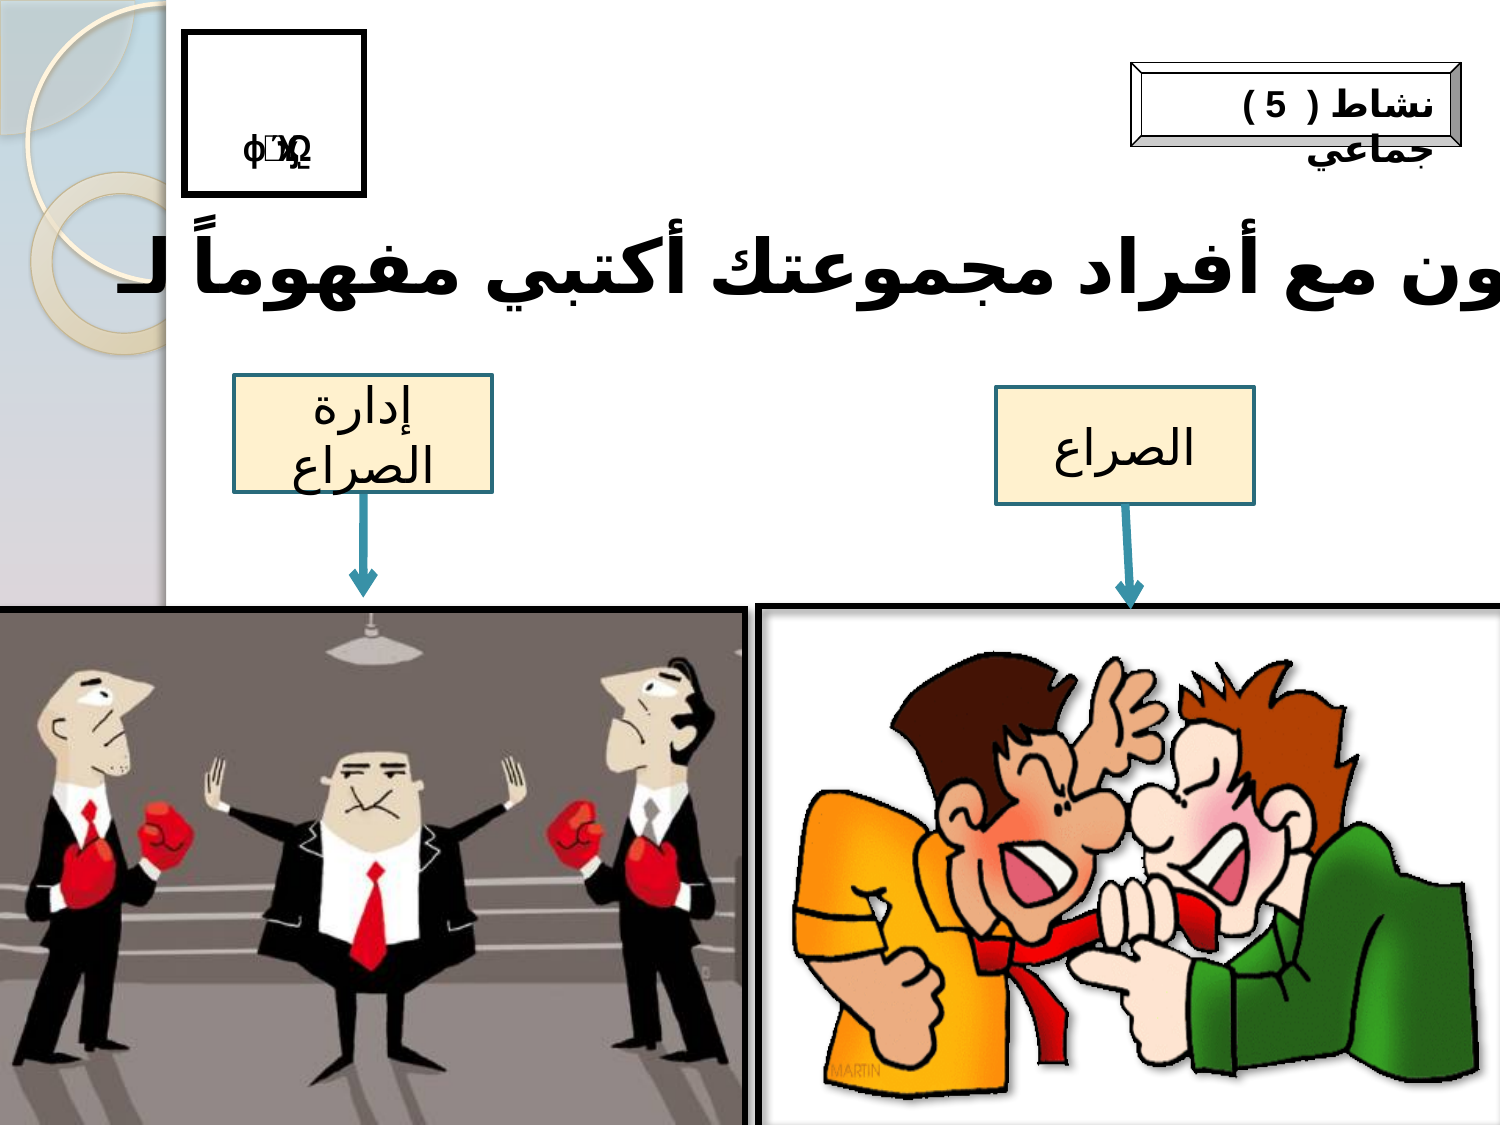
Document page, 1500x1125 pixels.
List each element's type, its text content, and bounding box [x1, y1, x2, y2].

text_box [1075, 553, 1181, 560]
text_box نشاط ( 5 ) جماعي [1130, 62, 1461, 147]
picture [761, 609, 1500, 1125]
text_box إدارة الصراع [232, 373, 494, 494]
picture [0, 612, 743, 1125]
text_box الصراع [994, 385, 1256, 506]
picture [187, 34, 362, 192]
text_box بالتعاون مع أفراد مجموعتك أكتبي مفهوماً لـ [103, 210, 1500, 316]
